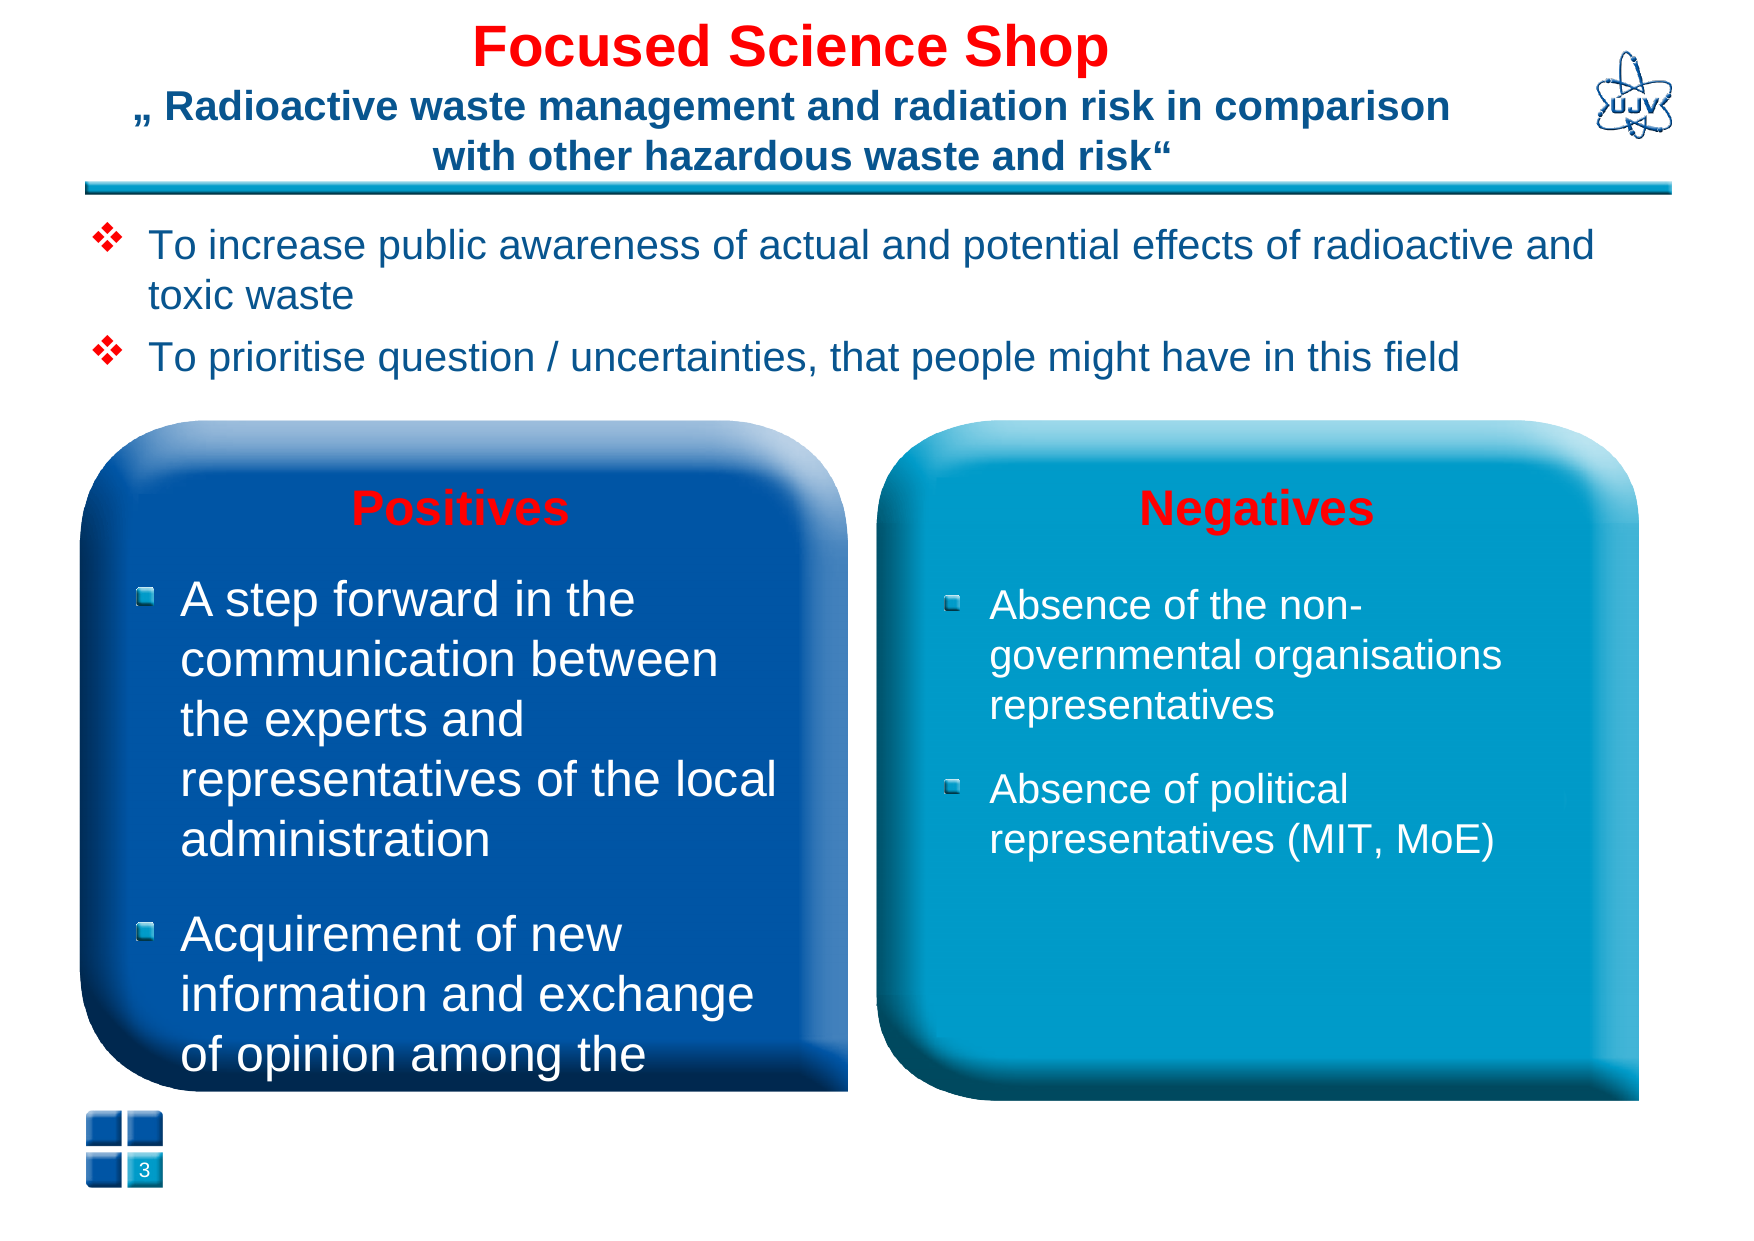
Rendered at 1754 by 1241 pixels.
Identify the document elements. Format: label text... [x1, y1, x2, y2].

text_box To increase public awareness of actual and potential effects of radioactive and toxic waste To prioritise question / uncertainties, that people might have in this field [73, 210, 1680, 388]
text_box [876, 420, 1639, 1101]
picture [1596, 50, 1672, 139]
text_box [79, 420, 849, 1093]
slide_number 2 [115, 1135, 175, 1202]
picture [1499, 181, 1672, 191]
title Focused Science Shop „ Radioactive waste management and radiation risk in comparison with other hazardous waste and risk“ [85, 0, 1499, 187]
picture [85, 1110, 163, 1188]
